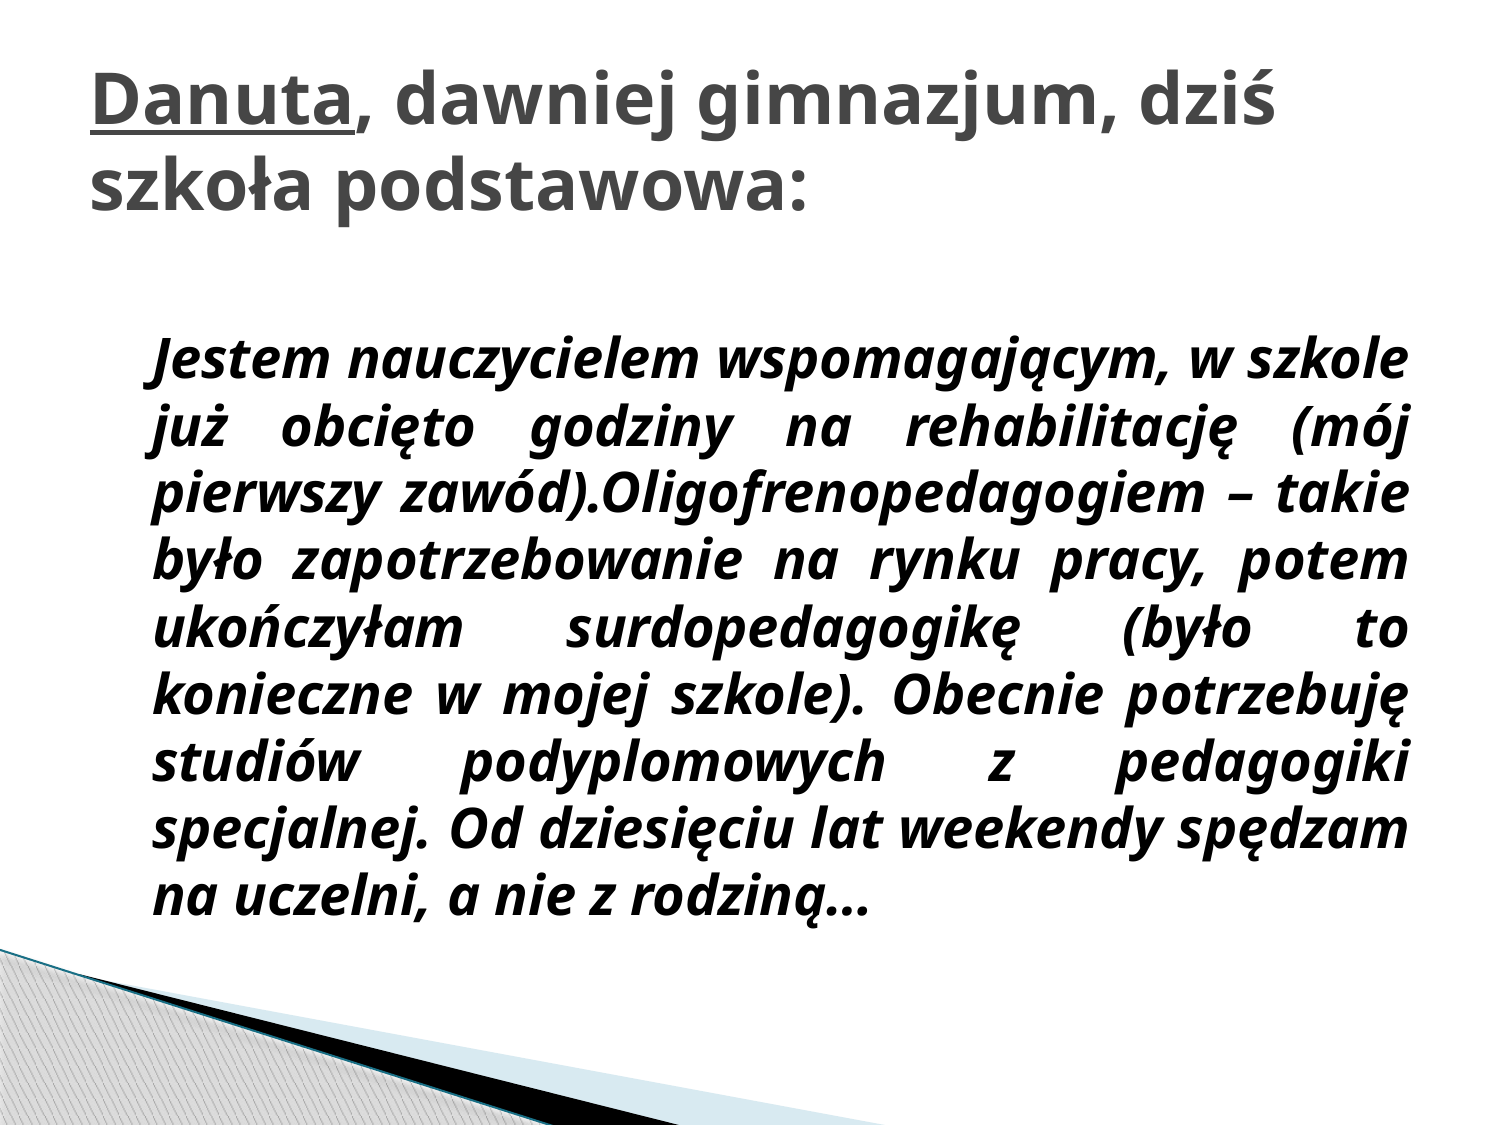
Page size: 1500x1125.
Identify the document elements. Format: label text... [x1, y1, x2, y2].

list Jestem nauczycielem wspomagającym, w szkole już obcięto godziny na rehabilitację (mój pierwszy zawód).Oligofrenopedagogiem – takie było zapotrzebowanie na rynku pracy, potem ukończyłam surdopedagogikę (było to konieczne w mojej szkole). Obecnie potrzebuję studiów podyplomowych z pedagogiki specjalnej. Od dziesięciu lat weekendy spędzam na uczelni, a nie z rodziną… [75, 243, 1425, 986]
title Danuta, dawniej gimnazjum, dziś szkoła podstawowa: [75, 45, 1425, 233]
